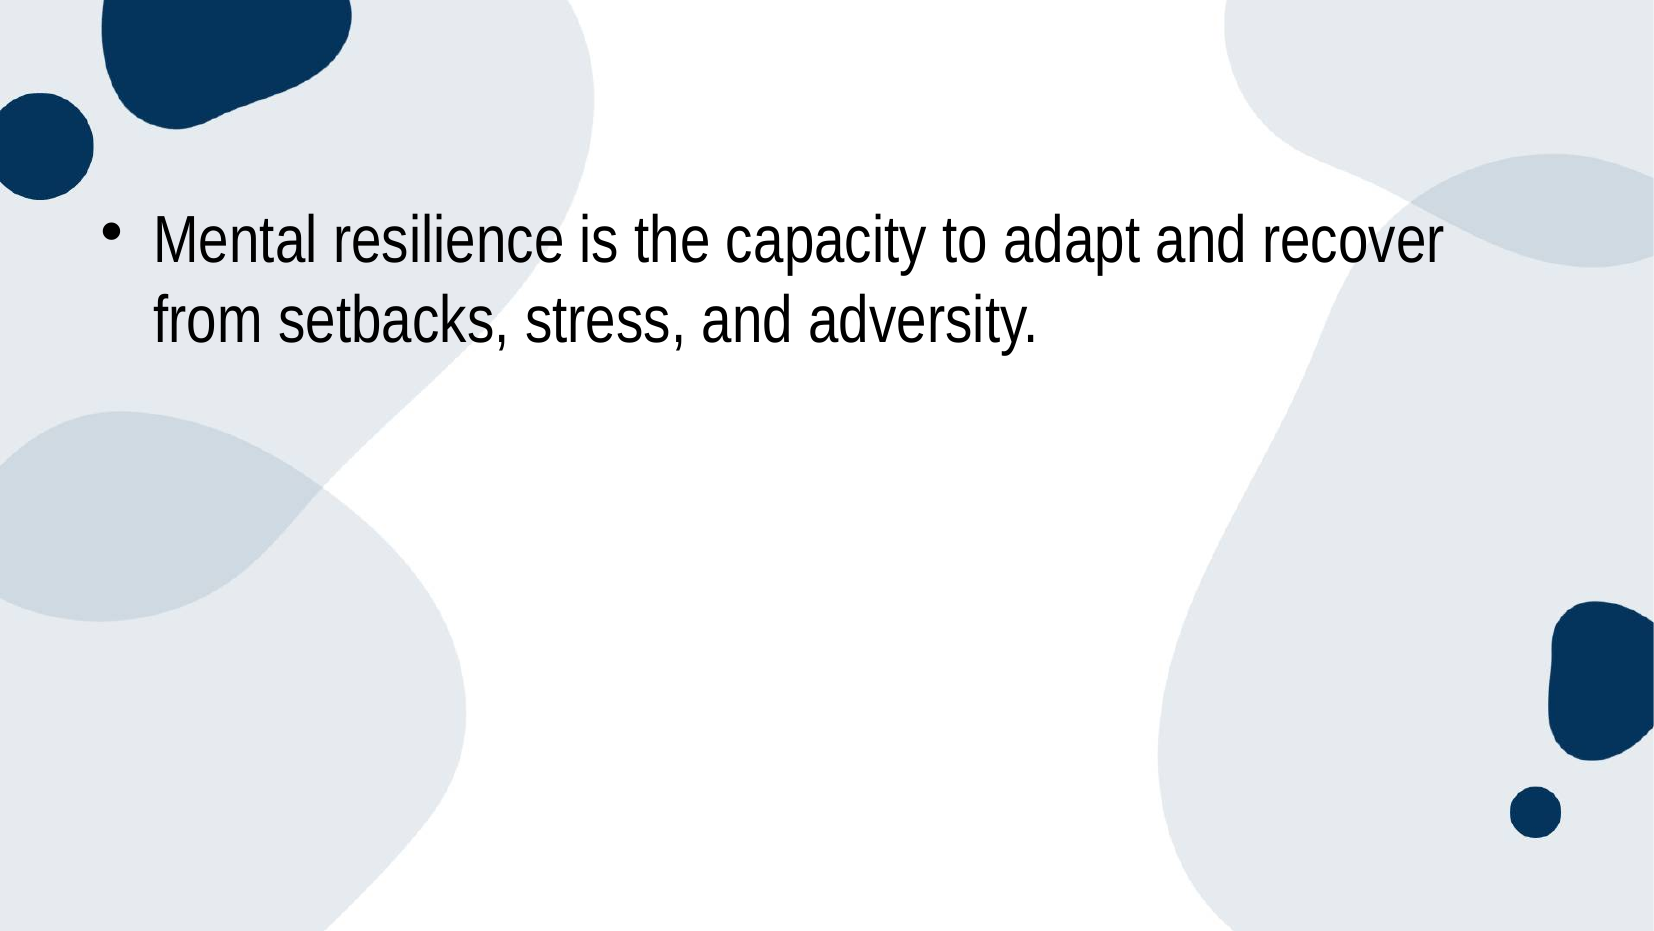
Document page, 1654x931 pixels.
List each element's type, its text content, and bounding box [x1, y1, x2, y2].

list Mental resilience is the capacity to adapt and recover from setbacks, stress, and adversity. [82, 195, 1571, 735]
picture [0, 0, 1654, 931]
